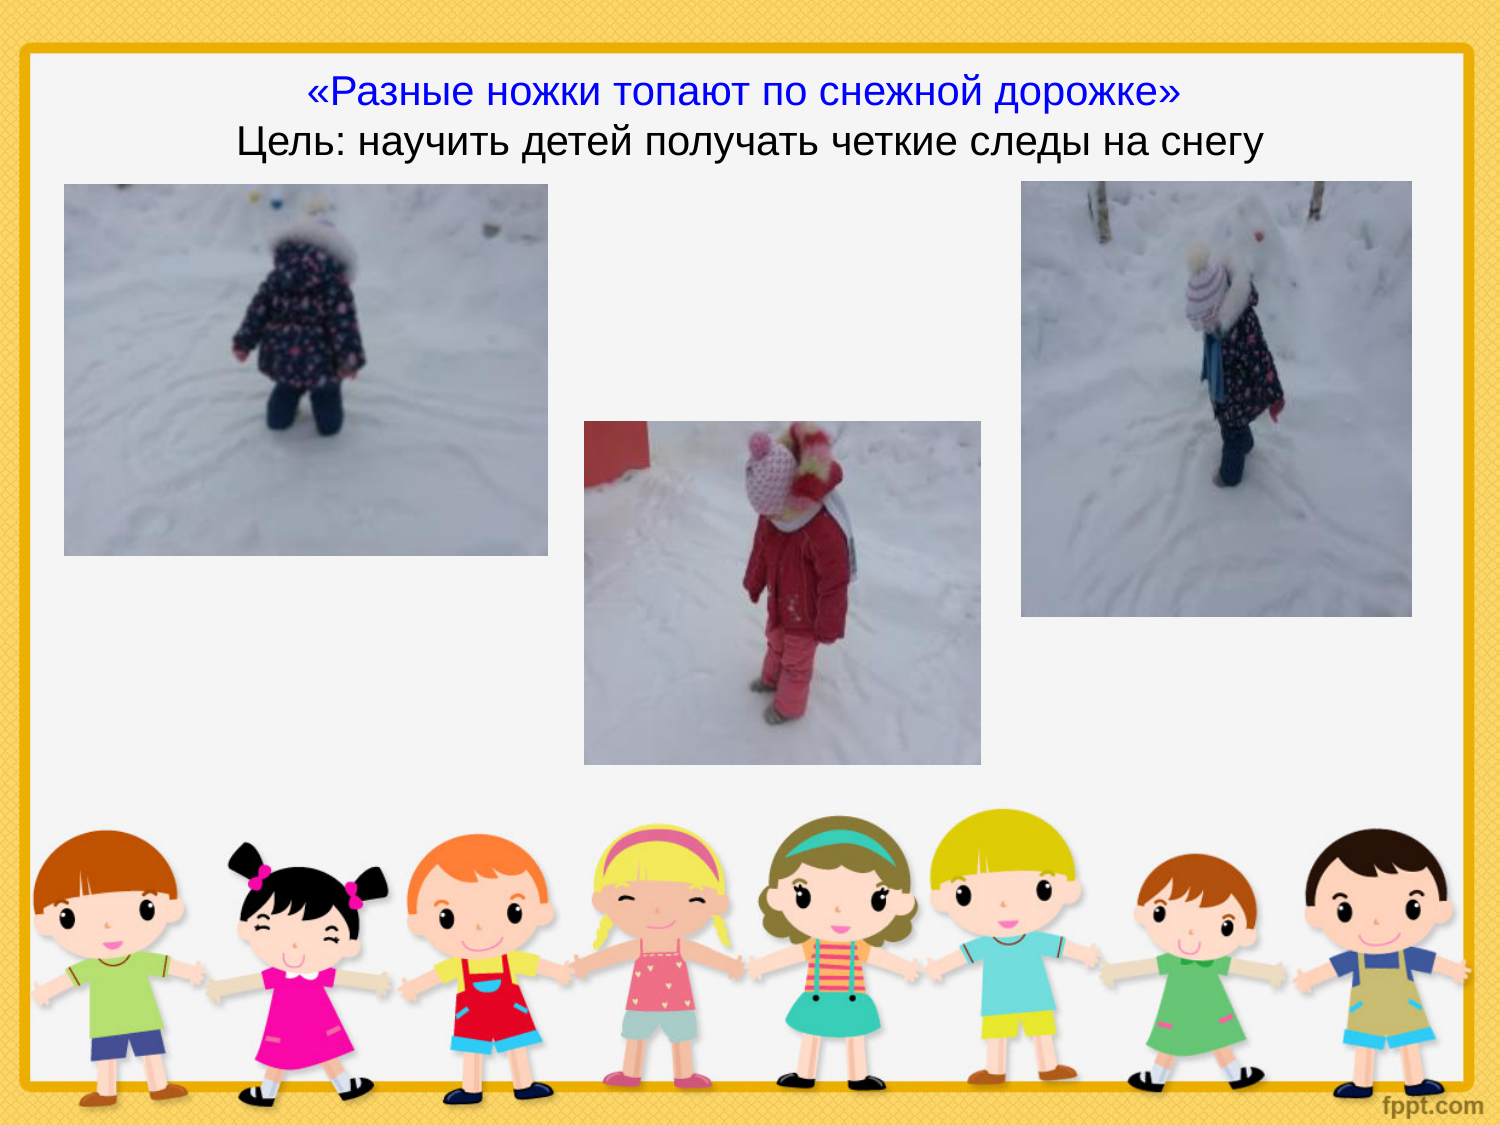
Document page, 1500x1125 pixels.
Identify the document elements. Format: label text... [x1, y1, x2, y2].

picture [0, 0, 1500, 1125]
title «Разные ножки топают по снежной дорожке» Цель: научить детей получать четкие следы на снегу [74, 44, 1426, 233]
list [64, 184, 549, 556]
